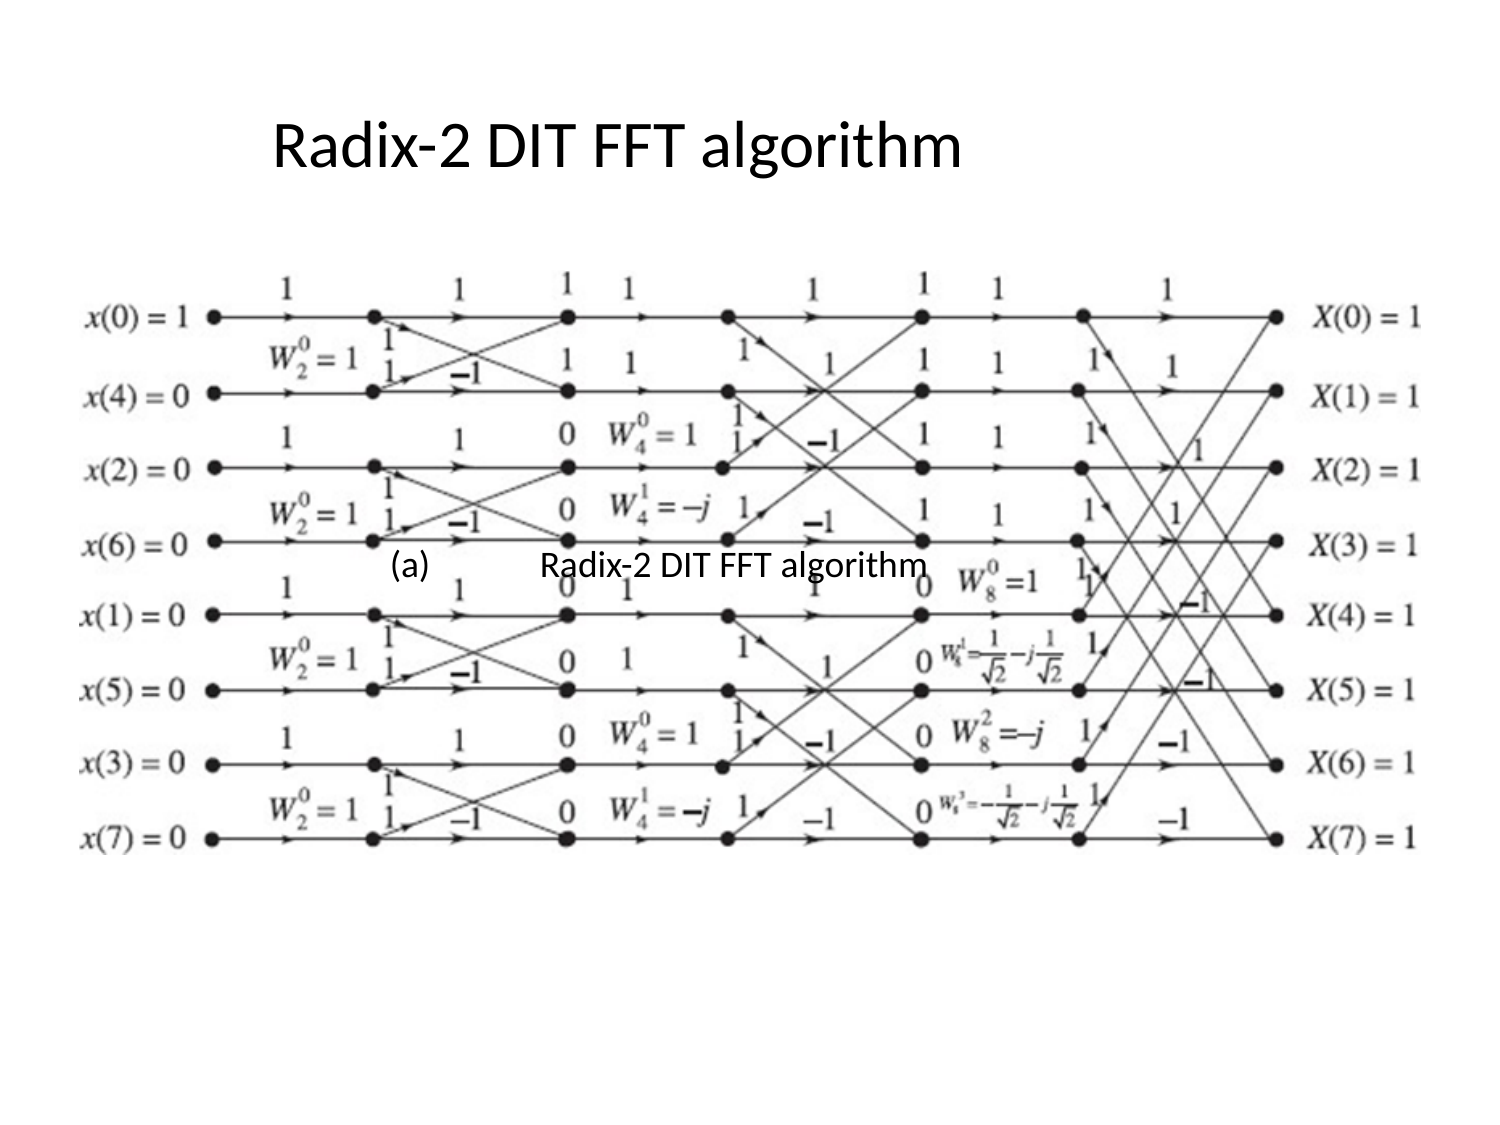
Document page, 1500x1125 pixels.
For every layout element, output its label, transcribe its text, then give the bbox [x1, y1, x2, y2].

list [78, 270, 1422, 855]
text_box Radix-2 DIT FFT algorithm [257, 93, 1008, 189]
